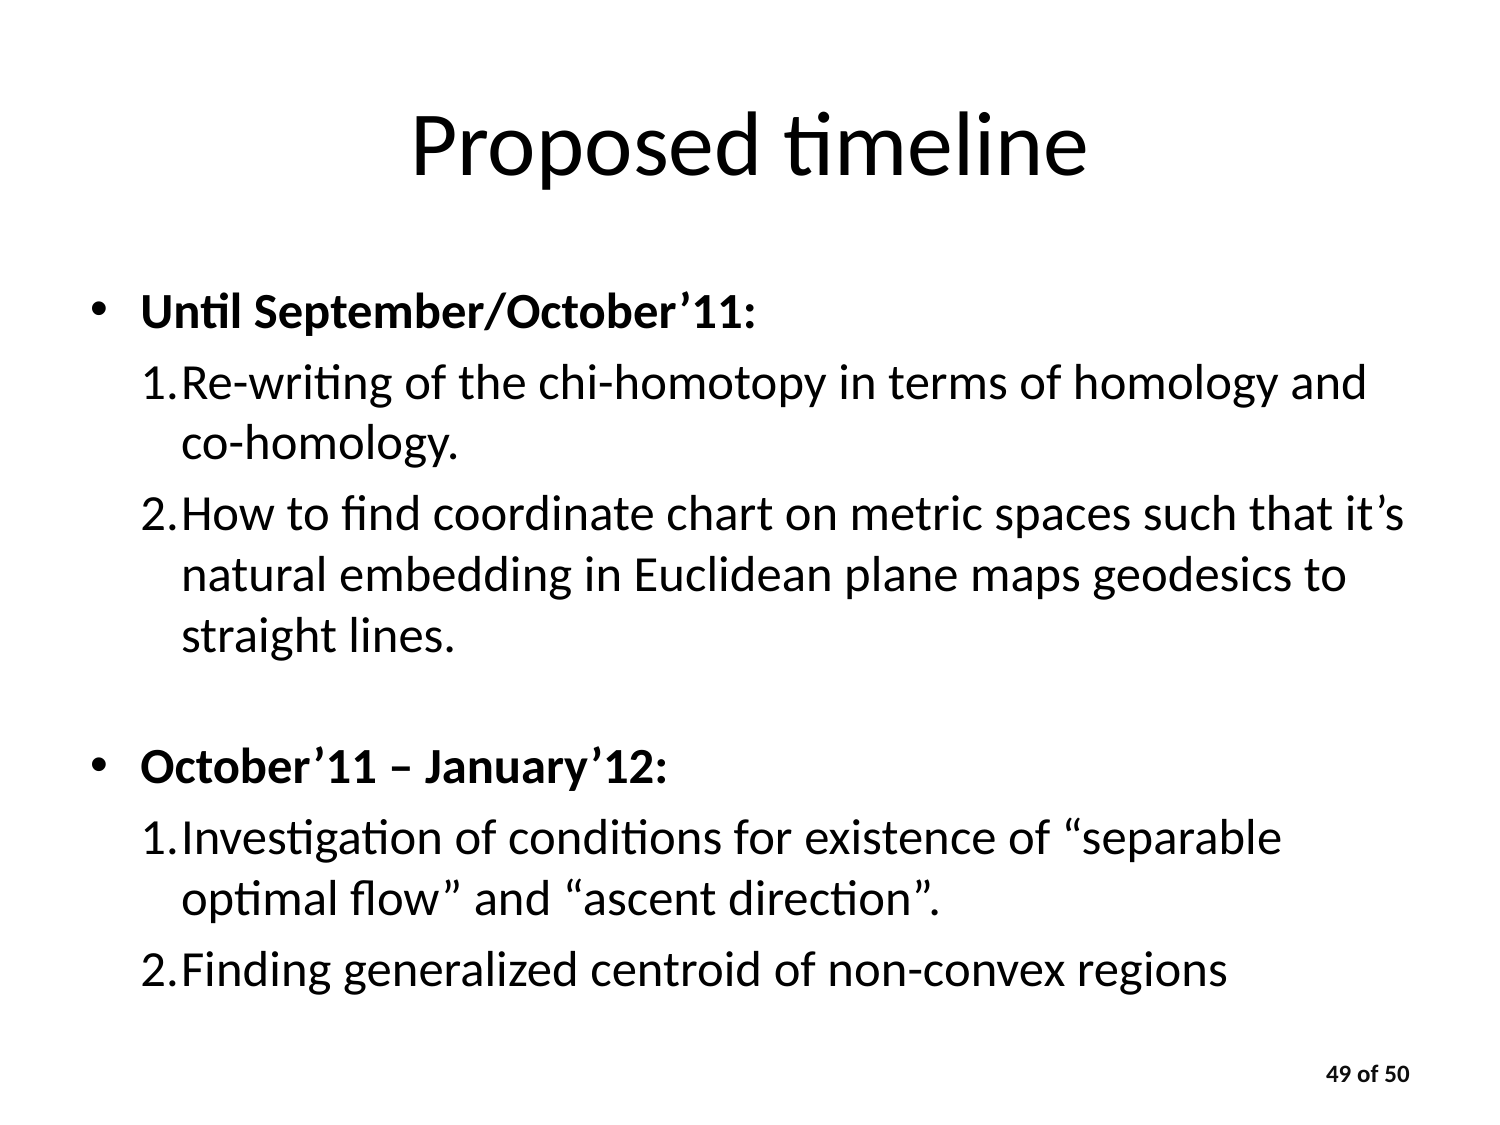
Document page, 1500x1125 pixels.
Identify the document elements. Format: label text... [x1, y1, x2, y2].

list Until September/October’11: Re-writing of the chi-homotopy in terms of homology and co-homology. How to find coordinate chart on metric spaces such that it’s natural embedding in Euclidean plane maps geodesics to straight lines. October’11 – January’12: Investigation of conditions for existence of “separable optimal flow” and “ascent direction”. Finding generalized centroid of non-convex regions [75, 270, 1425, 1013]
slide_number 49 of 50 [1074, 1042, 1425, 1103]
title Proposed timeline [75, 45, 1425, 233]
